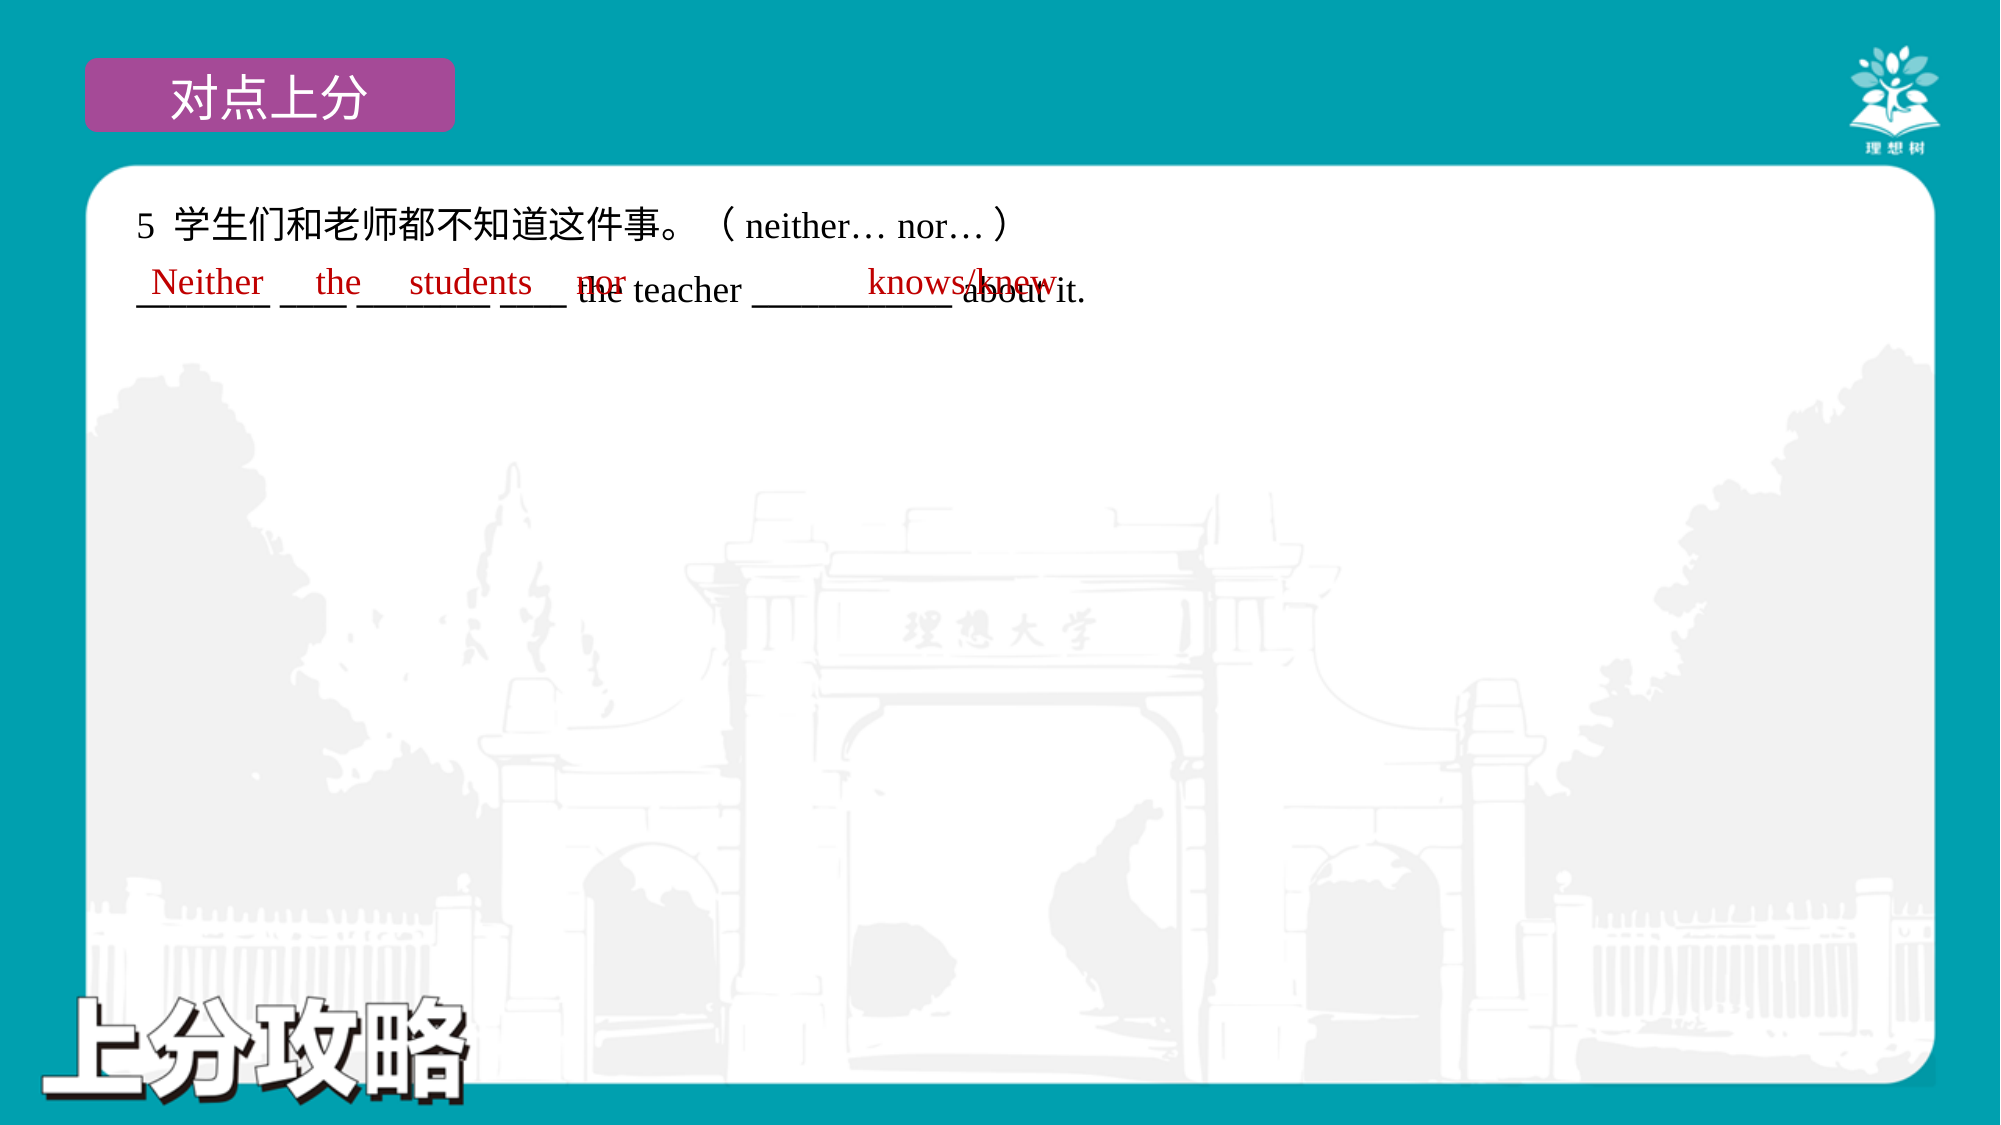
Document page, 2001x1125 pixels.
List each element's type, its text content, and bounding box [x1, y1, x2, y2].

text_box students [395, 237, 546, 296]
text_box knows/knew [854, 237, 1071, 296]
text_box nor [562, 237, 640, 296]
text_box 5 学生们和老师都不知道这件事。（neither… nor…） ________ ____ ________ ____ the teacher ____________ about it. [136, 177, 1865, 304]
text_box Neither [137, 237, 278, 296]
text_box the [302, 237, 376, 296]
picture [0, 0, 2000, 1125]
